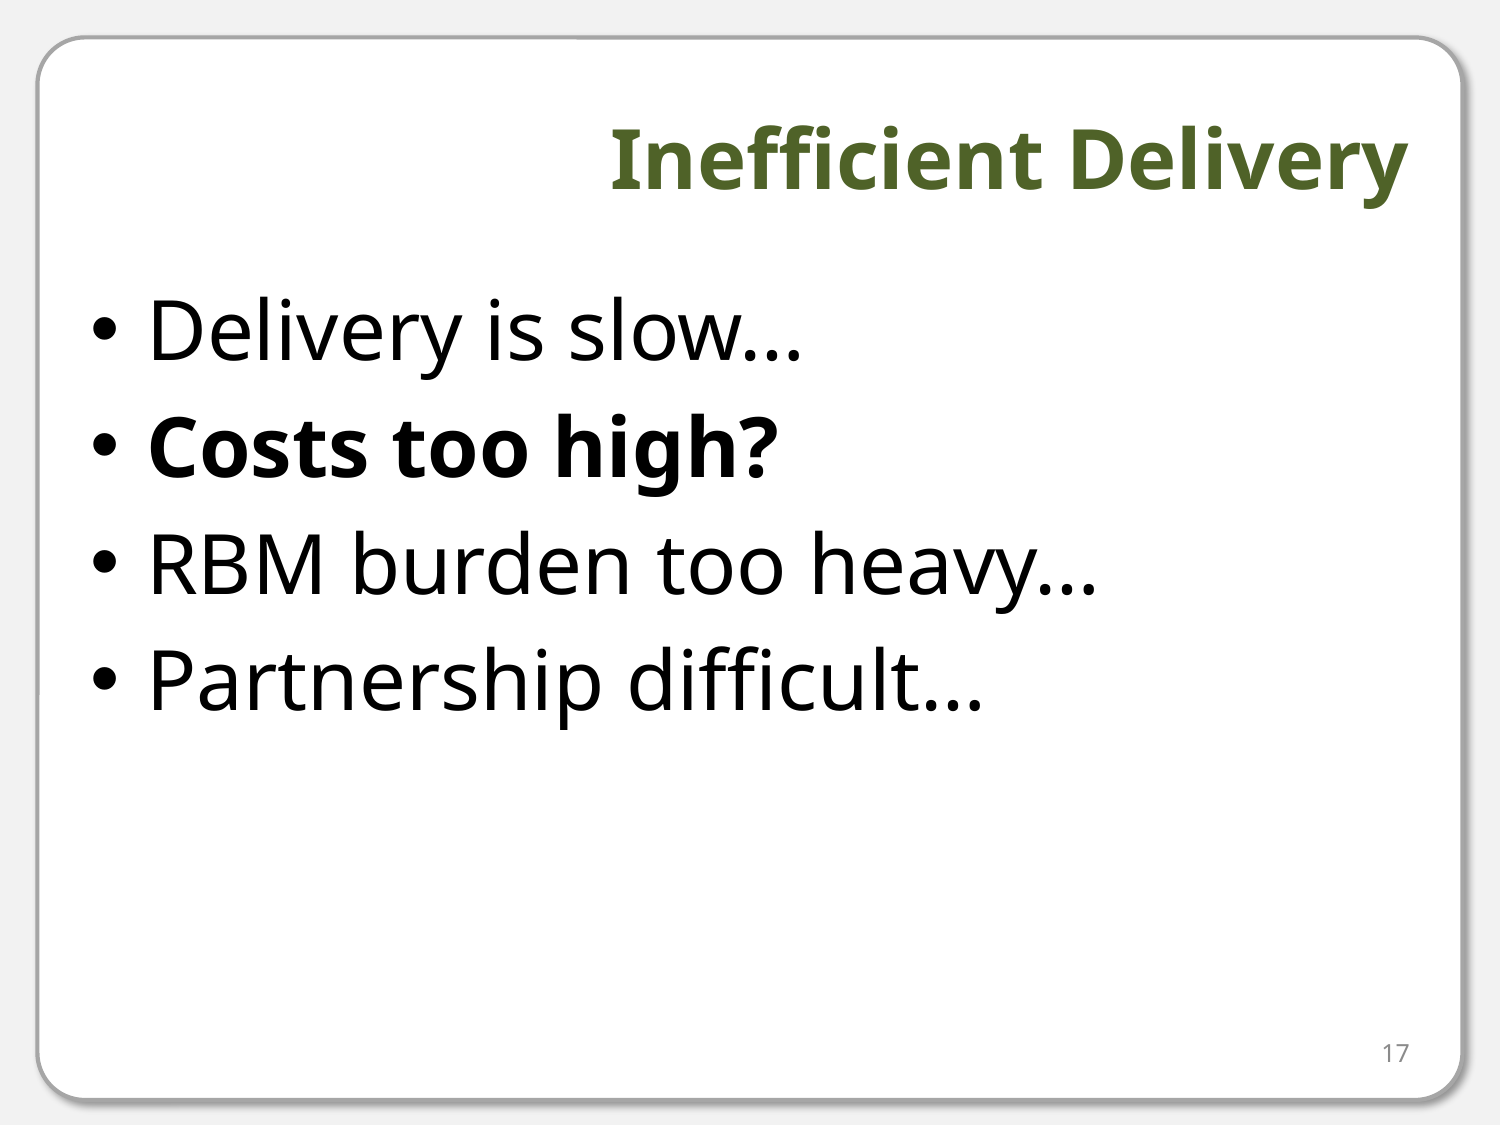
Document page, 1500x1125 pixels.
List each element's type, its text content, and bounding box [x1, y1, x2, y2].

title Inefficient Delivery [75, 62, 1425, 250]
list Delivery is slow… Costs too high? RBM burden too heavy… Partnership difficult… [75, 270, 1425, 1013]
slide_number 17 [1074, 1025, 1425, 1085]
